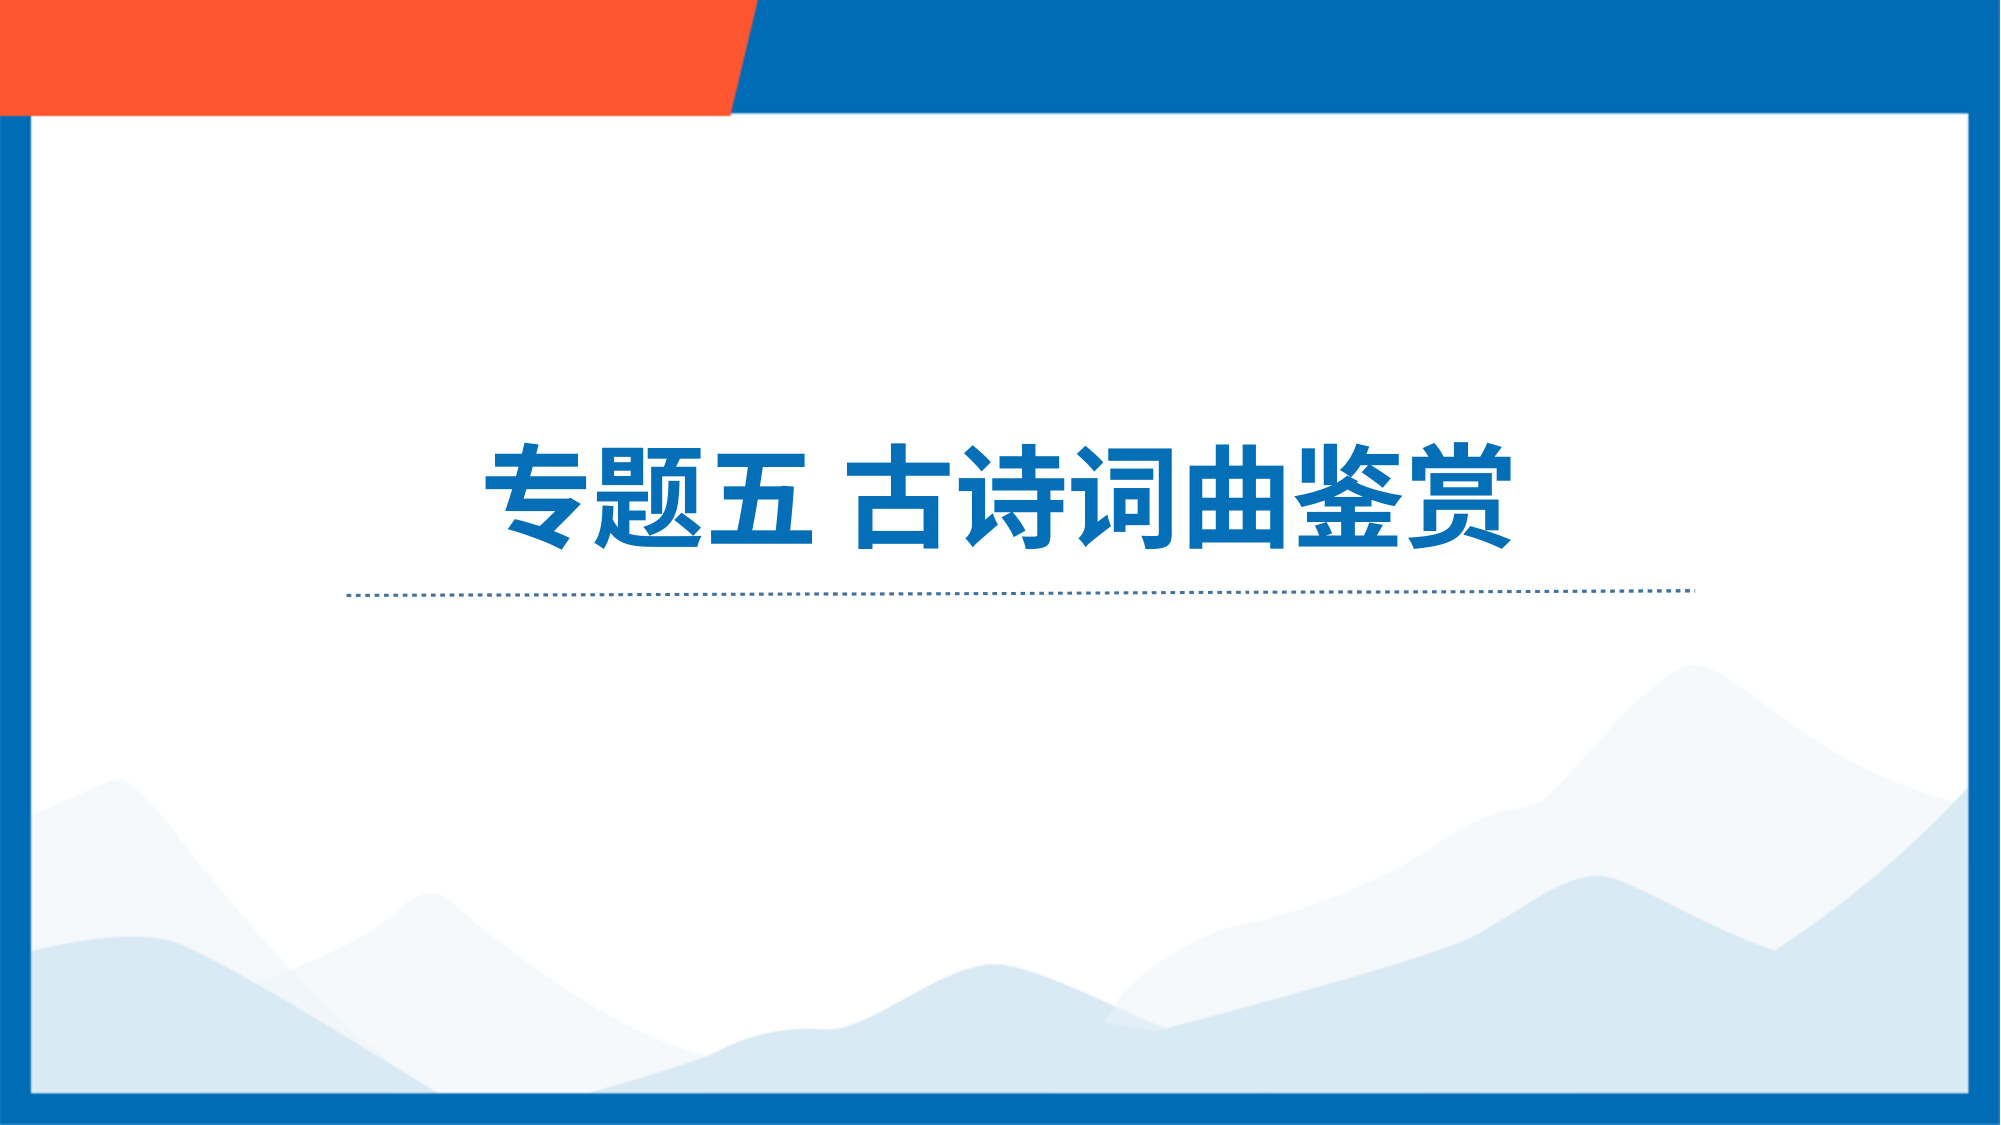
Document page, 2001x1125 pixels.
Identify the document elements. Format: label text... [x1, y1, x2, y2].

text_box 专题五 古诗词曲鉴赏 [35, 411, 1962, 563]
picture [0, 0, 2000, 1125]
